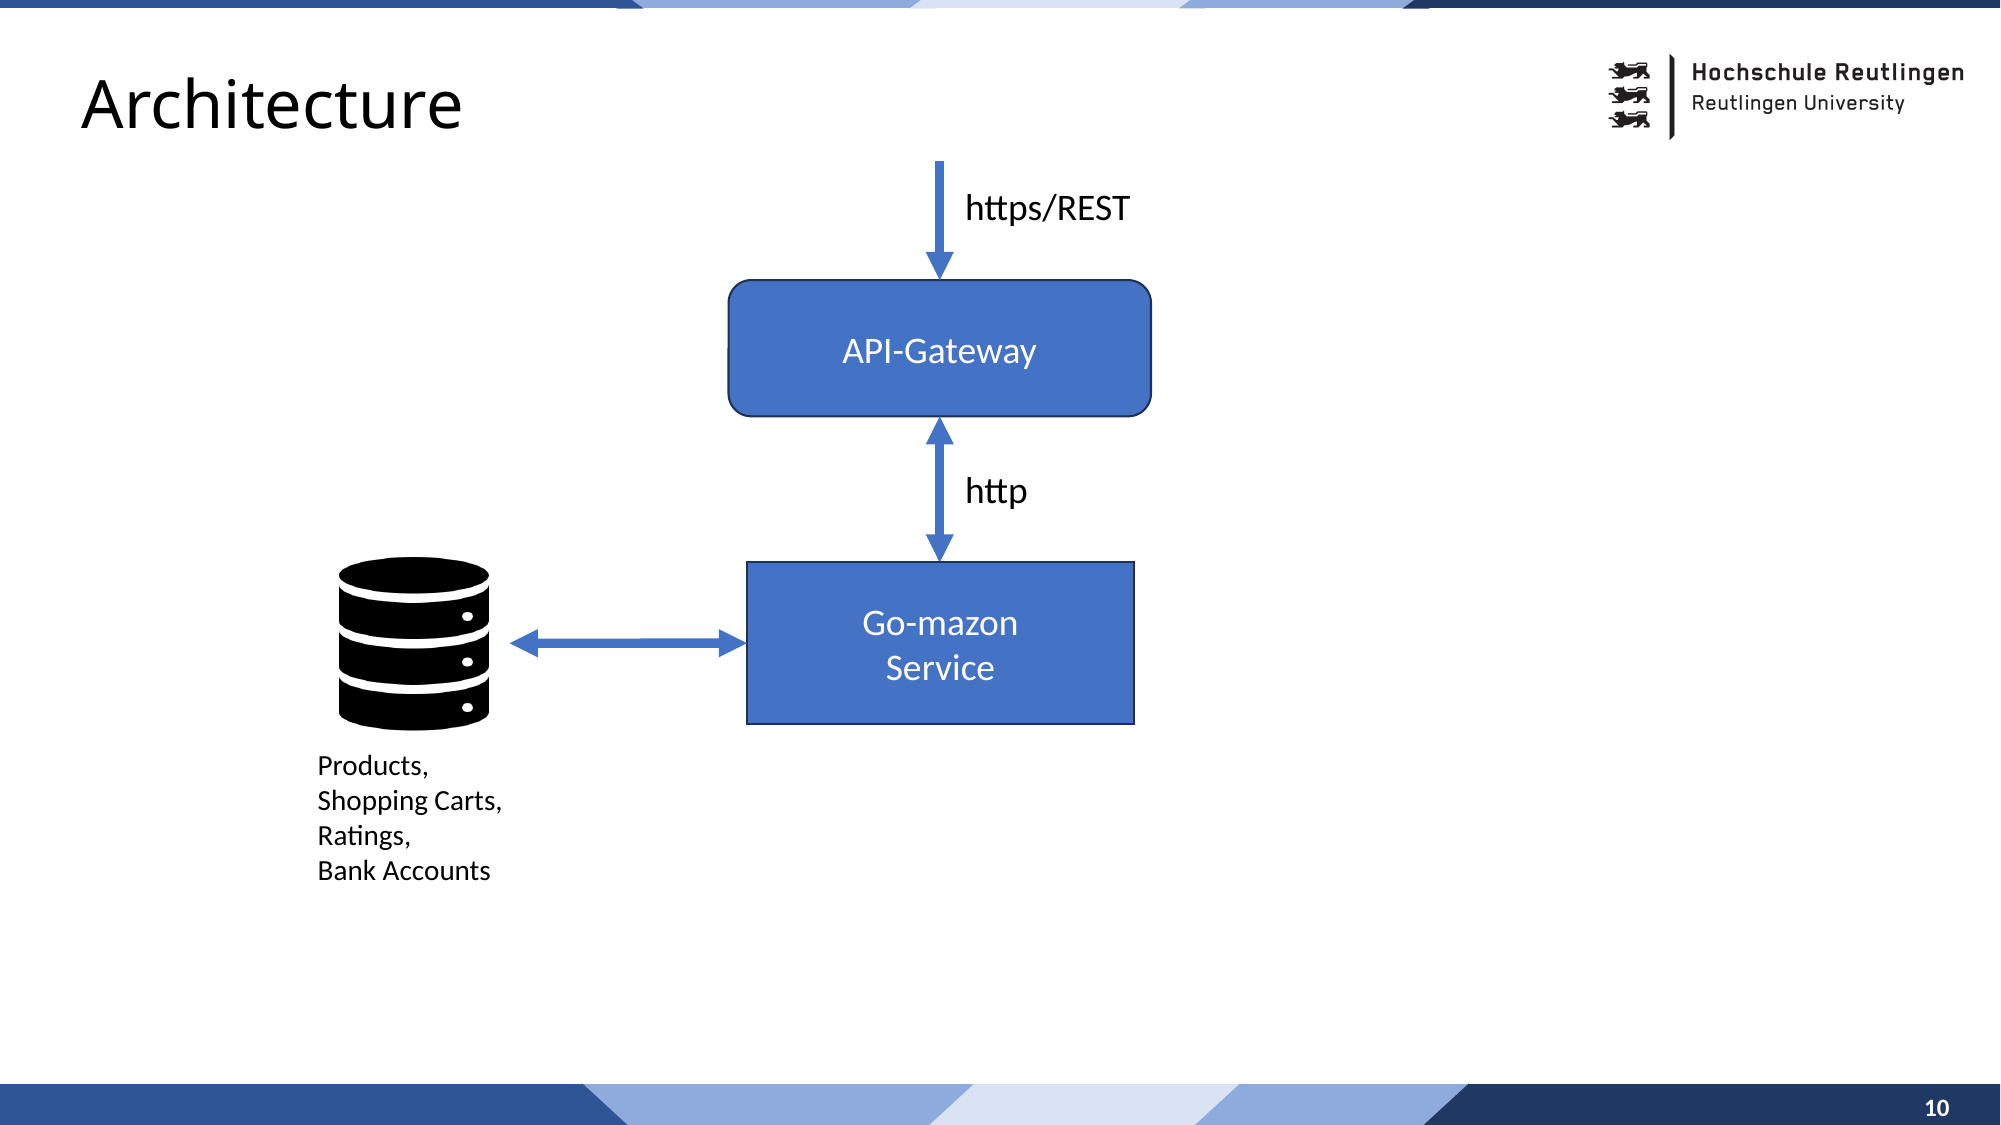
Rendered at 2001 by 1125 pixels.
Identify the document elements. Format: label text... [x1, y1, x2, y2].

text_box http [950, 459, 1073, 519]
picture [1607, 52, 1965, 142]
slide_number 10 [1514, 1076, 1965, 1125]
text_box Products, Shopping Carts, Ratings, Bank Accounts [303, 753, 524, 894]
text_box https/REST [950, 175, 1162, 236]
title Architecture [66, 52, 1596, 162]
text_box Go-mazon Service [746, 561, 1135, 725]
text_box API-Gateway [727, 279, 1153, 418]
picture [284, 534, 542, 753]
